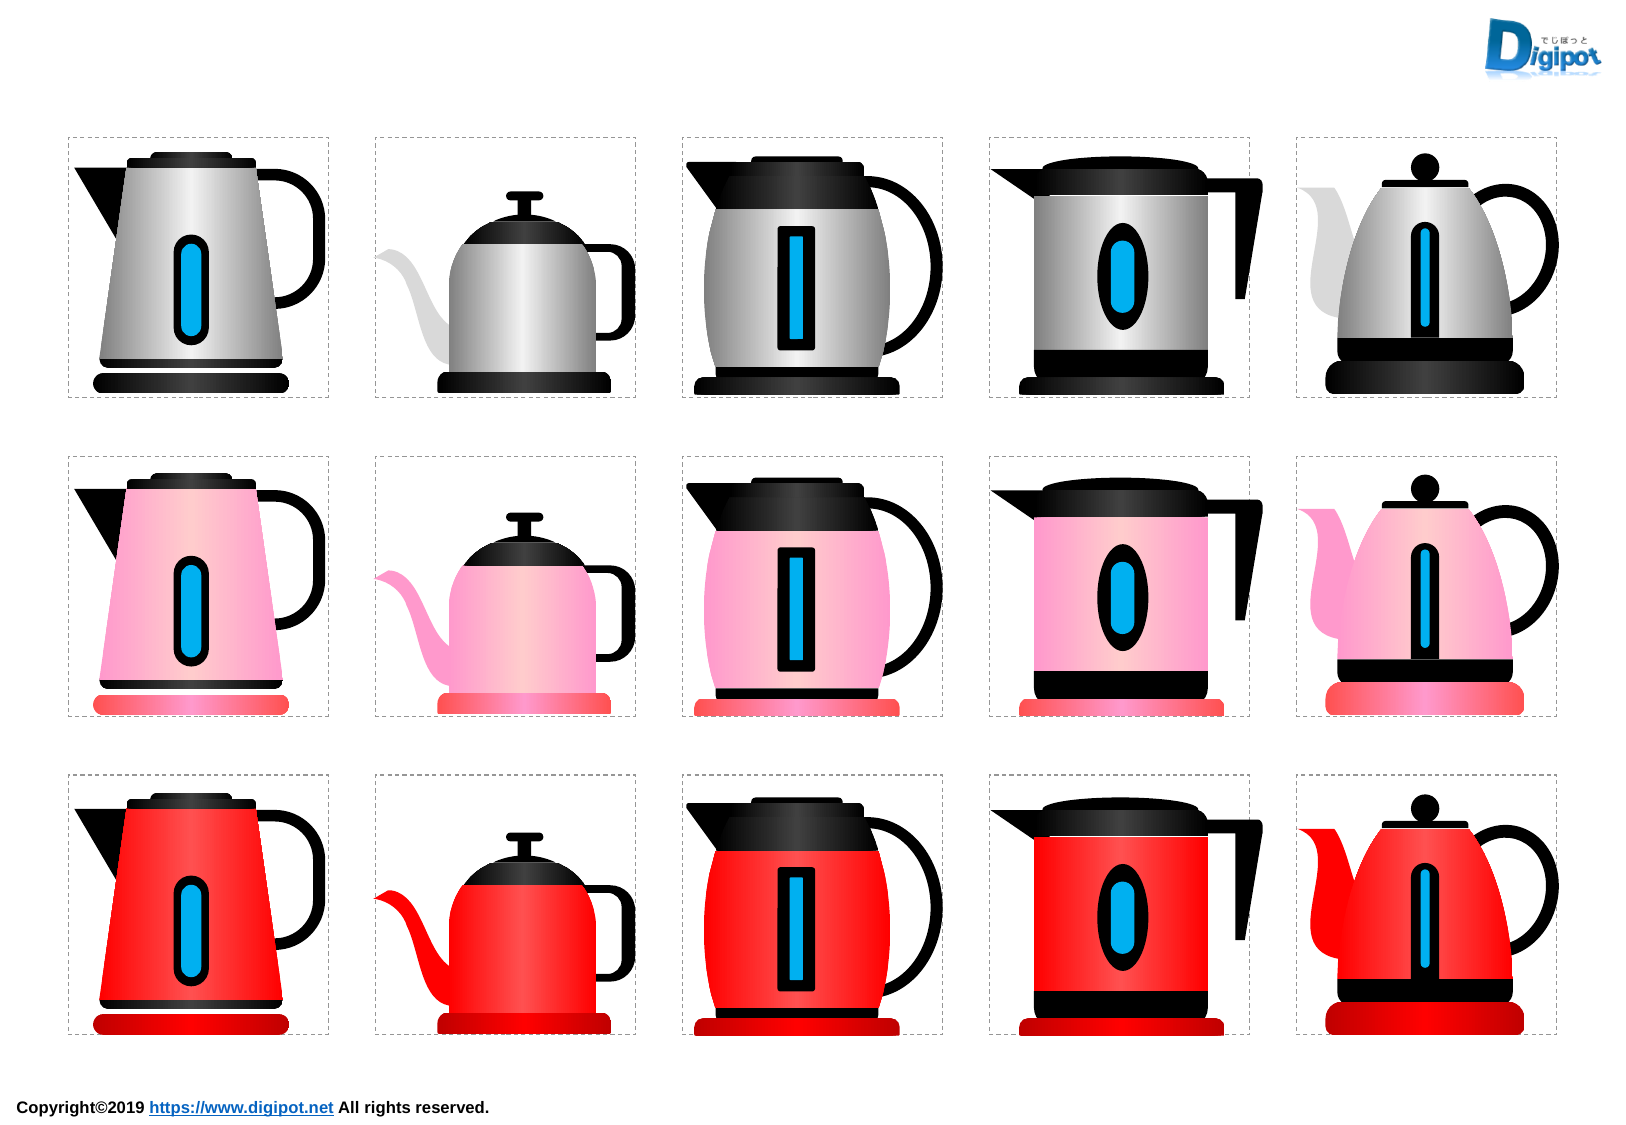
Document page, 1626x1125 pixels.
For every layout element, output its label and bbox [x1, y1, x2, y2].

text_box [373, 191, 636, 393]
text_box [74, 473, 326, 715]
text_box [74, 152, 326, 394]
text_box [373, 512, 636, 715]
text_box [686, 797, 943, 1036]
text_box [373, 832, 636, 1035]
text_box [1296, 794, 1559, 1035]
text_box [990, 477, 1263, 717]
text_box [1296, 474, 1559, 716]
picture [1485, 18, 1602, 82]
text_box [686, 156, 943, 395]
text_box [990, 797, 1263, 1036]
text_box [990, 156, 1263, 395]
text_box [1296, 153, 1559, 394]
text_box [74, 793, 326, 1035]
text_box [686, 477, 943, 716]
